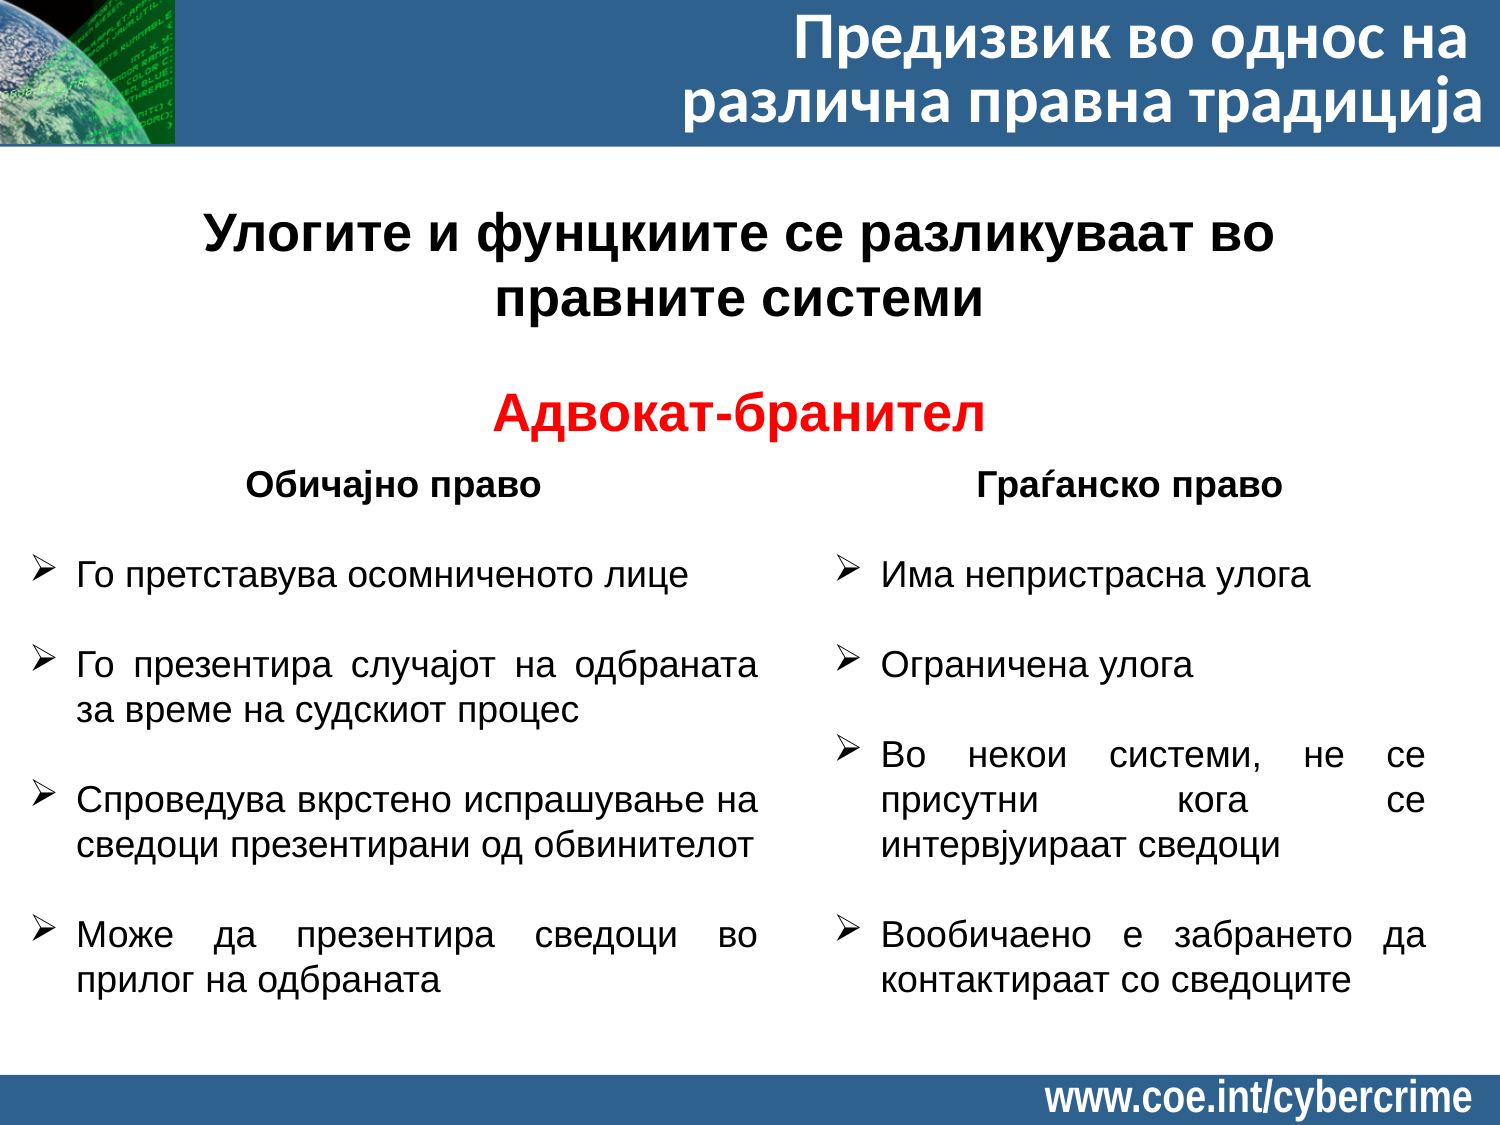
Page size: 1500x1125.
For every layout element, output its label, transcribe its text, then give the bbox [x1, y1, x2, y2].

text_box [0, 1073, 1030, 1125]
text_box Обичајно право Го претставува осомниченото лице Го презентира случајот на одбраната за време на судскиот процес Спроведува вкрстено испрашување на сведоци презентирани од обвинителот Може да презентира сведоци во прилог на одбраната [14, 452, 773, 1008]
text_box www.coe.int/cybercrime [1030, 1059, 1500, 1125]
picture [0, 0, 175, 144]
text_box Предизвик во однос на различна правна традиција [177, 0, 1500, 149]
text_box Улогите и фунцкиите се разликуваат во правните системи Адвокат-бранител [100, 190, 1380, 450]
text_box Граѓанско право Има непристрасна улога Ограничена улога Во некои системи, не се присутни кога се интервјуираат сведоци Вообичаено е забрането да контактираат со сведоците [818, 452, 1441, 1008]
